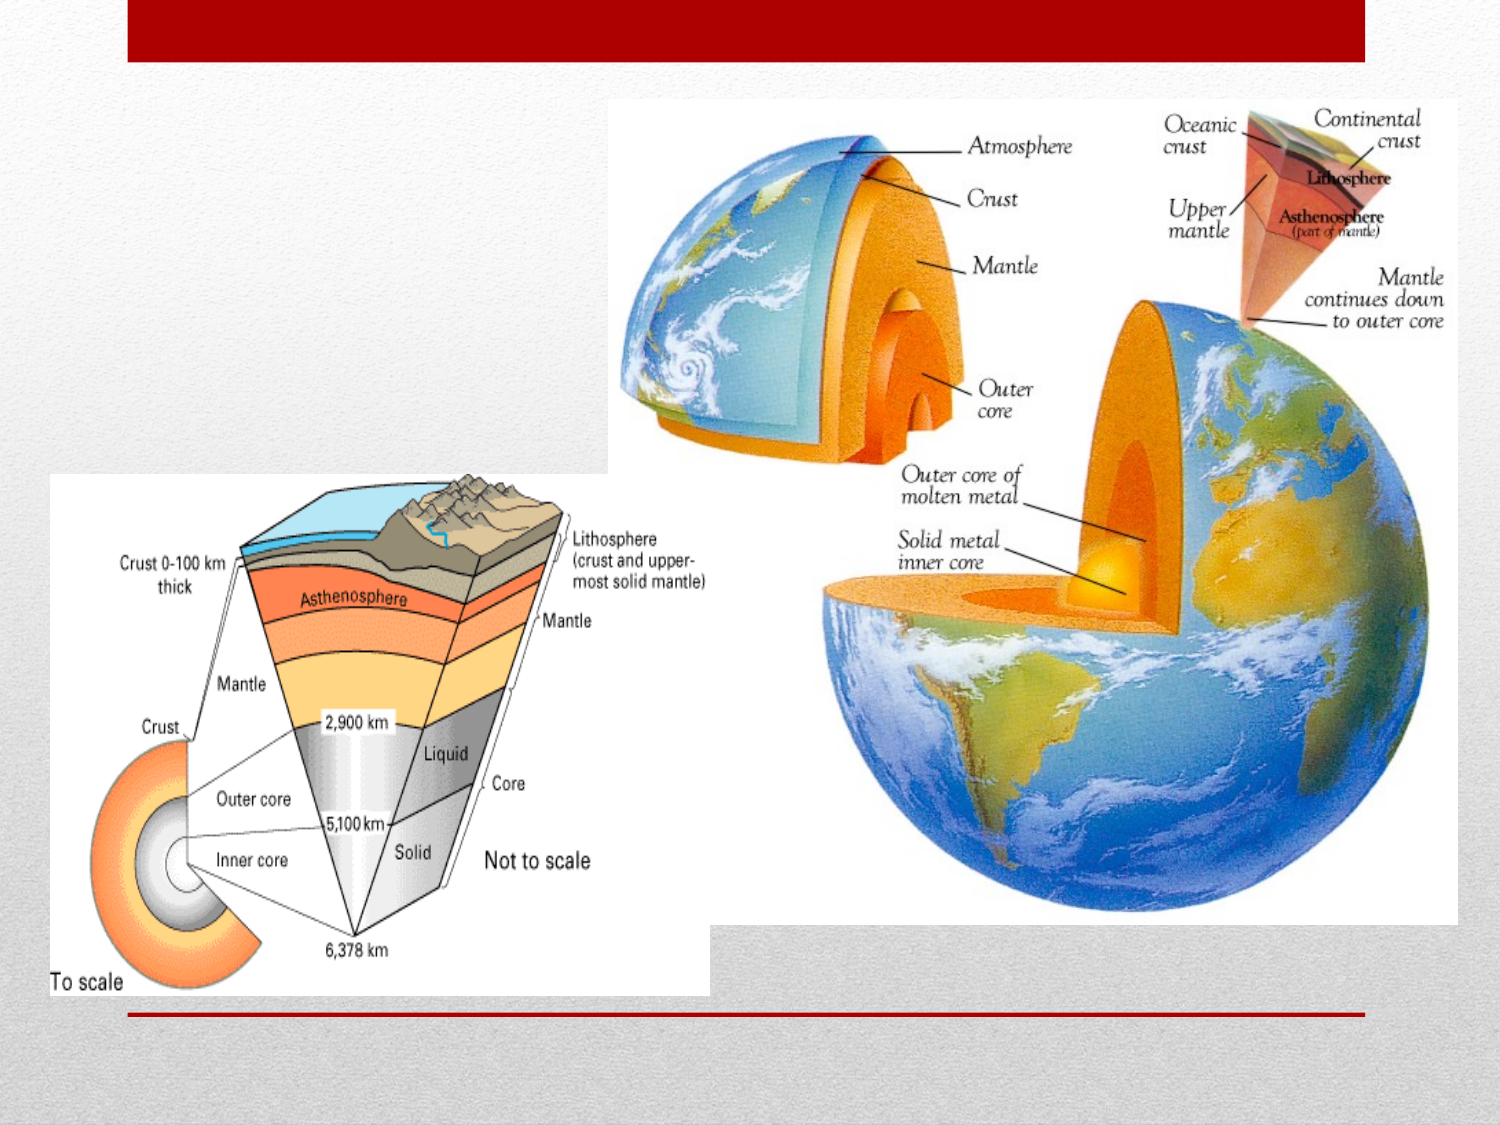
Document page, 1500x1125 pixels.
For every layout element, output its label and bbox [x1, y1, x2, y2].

title [362, 45, 1500, 234]
picture [49, 99, 1459, 997]
